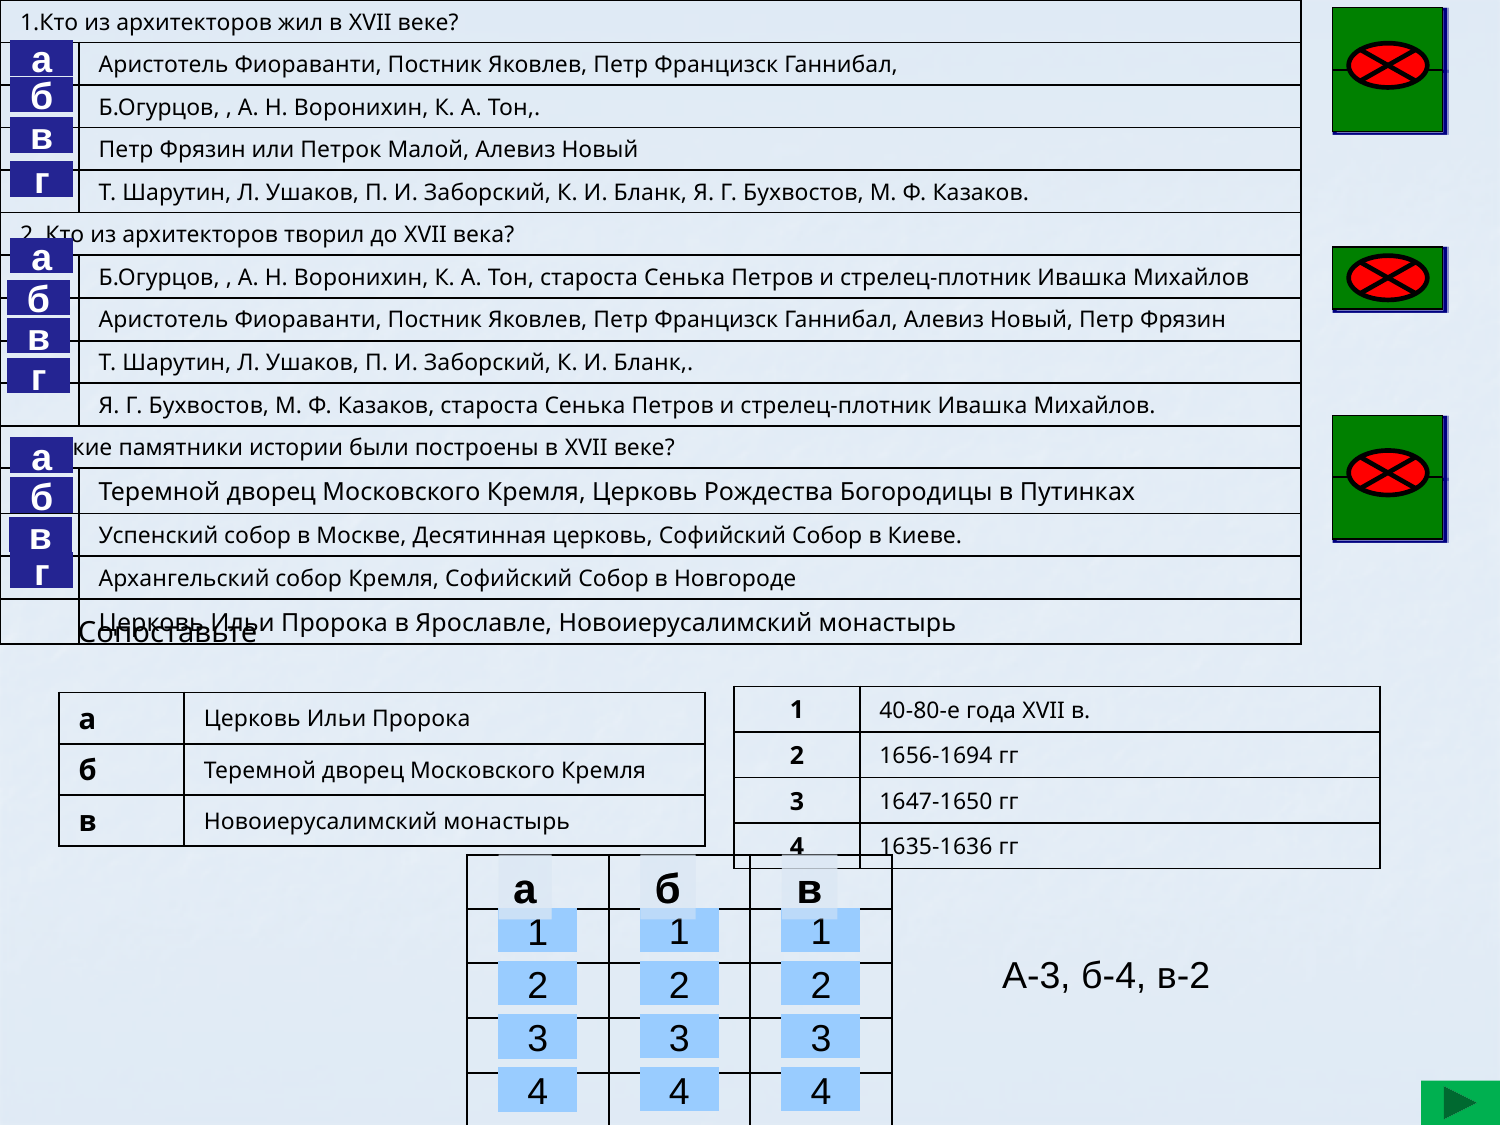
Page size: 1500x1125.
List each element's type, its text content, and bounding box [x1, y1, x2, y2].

table_cell [1, 557, 78, 598]
text_box в [7, 317, 71, 354]
text_box 3 [639, 1013, 719, 1059]
table_header [751, 856, 781, 908]
table_header Церковь Ильи Пророка [185, 693, 704, 743]
table_cell [1, 384, 78, 425]
table_cell Архангельский собор Кремля, Софийский Собор в Новгороде [80, 557, 1300, 598]
table_cell 2. Кто из архитекторов творил до XVII века? [1, 213, 1300, 254]
table_cell Новоиерусалимский монастырь [185, 796, 704, 845]
table_cell [1, 342, 78, 382]
text_box б [7, 279, 71, 316]
text_box 2 [498, 961, 578, 1006]
table_header 1 [735, 687, 859, 731]
table_cell Аристотель Фиораванти, Постник Яковлев, Петр Францизск Ганнибал, [80, 43, 1300, 84]
table_cell [610, 1074, 749, 1125]
table_cell [610, 1019, 749, 1072]
table_cell 4 [735, 824, 859, 854]
table_cell 1635-1636 гг [861, 824, 1379, 868]
text_box а [10, 237, 74, 274]
text_box г [7, 357, 71, 393]
table_header а [60, 693, 183, 743]
table_cell 1647-1650 гг [861, 778, 1379, 822]
text_box [1421, 1080, 1500, 1125]
table_cell [751, 1019, 891, 1072]
table_cell [1, 256, 78, 297]
table_cell б [60, 745, 183, 794]
table_cell Теремной дворец Московского Кремля, Церковь Рождества Богородицы в Путинках [80, 469, 1300, 513]
text_box б [10, 477, 74, 513]
text_box г [10, 552, 74, 588]
table_cell в [60, 796, 183, 845]
table_cell Церковь Ильи Пророка в Ярославле, Новоиерусалимский монастырь [80, 600, 1300, 643]
table_cell [751, 964, 891, 1017]
table_cell [1, 171, 78, 212]
table_header [552, 856, 608, 908]
text_box а [498, 854, 552, 920]
text_box 3 [498, 1014, 578, 1059]
text_box 4 [639, 1067, 719, 1112]
table_cell [751, 1074, 891, 1125]
text_box 1 [639, 907, 719, 953]
text_box г [10, 161, 74, 197]
table_cell 3. Какие памятники истории были построены в XVII веке? [1, 427, 1300, 467]
picture [1332, 7, 1449, 136]
text_box 3 [781, 1013, 861, 1059]
table_header [610, 856, 640, 908]
table_cell Б.Огурцов, , А. Н. Воронихин, К. А. Тон,. [80, 86, 1300, 127]
table_header [468, 856, 498, 908]
text_box а [10, 40, 74, 76]
text_box в [781, 854, 838, 920]
table_cell Б.Огурцов, , А. Н. Воронихин, К. А. Тон, староста Сенька Петров и стрелец-плотник Ивашка Михайлов [80, 256, 1300, 297]
table_cell [1, 86, 78, 127]
text_box 4 [498, 1067, 578, 1112]
table_cell Я. Г. Бухвостов, М. Ф. Казаков, староста Сенька Петров и стрелец-плотник Ивашка Михайлов. [80, 384, 1300, 425]
picture [1332, 415, 1449, 543]
table_header [696, 856, 749, 908]
table_cell Аристотель Фиораванти, Постник Яковлев, Петр Францизск Ганнибал, Алевиз Новый, Петр Фрязин [80, 299, 1300, 340]
text_box А-3, б-4, в-2 [987, 943, 1226, 1004]
text_box 1 [498, 908, 578, 953]
table_cell 1656-1694 гг [861, 733, 1379, 777]
table_header 1.Кто из архитекторов жил в XVII веке? [1, 1, 1300, 42]
text_box 4 [781, 1067, 861, 1112]
table_cell [610, 964, 749, 1017]
table_cell [468, 1074, 608, 1125]
text_box Сопоставьте [63, 606, 273, 656]
table_cell Успенский собор в Москве, Десятинная церковь, Софийский Собор в Киеве. [80, 514, 1300, 555]
table_cell Теремной дворец Московского Кремля [185, 745, 704, 794]
table_cell Т. Шарутин, Л. Ушаков, П. И. Заборский, К. И. Бланк,. [80, 342, 1300, 382]
text_box б [10, 76, 74, 112]
text_box а [10, 437, 74, 473]
table_cell Т. Шарутин, Л. Ушаков, П. И. Заборский, К. И. Бланк, Я. Г. Бухвостов, М. Ф. Казаков. [80, 171, 1300, 212]
text_box в [10, 117, 74, 153]
table_cell Петр Фрязин или Петрок Малой, Алевиз Новый [80, 128, 1300, 169]
picture [1332, 246, 1449, 313]
table_header [838, 856, 891, 908]
table_cell [1, 299, 78, 340]
table_cell [1, 600, 78, 643]
table_header 40-80-е года XVII в. [861, 687, 1379, 731]
table_cell [610, 910, 749, 962]
text_box в [8, 517, 72, 553]
table_cell [468, 910, 608, 962]
table_cell [468, 964, 608, 1017]
table_cell [468, 1019, 608, 1072]
table_cell [74, 43, 78, 84]
table_cell 2 [735, 733, 859, 777]
text_box б [640, 854, 696, 920]
table_cell [751, 910, 891, 962]
text_box 2 [639, 960, 719, 1006]
text_box 1 [781, 907, 861, 953]
table_cell [1, 514, 78, 555]
table_cell [1, 43, 10, 84]
table_cell [1, 128, 78, 169]
table_cell 3 [735, 778, 859, 822]
table_cell [1, 469, 78, 513]
text_box 2 [781, 960, 861, 1006]
